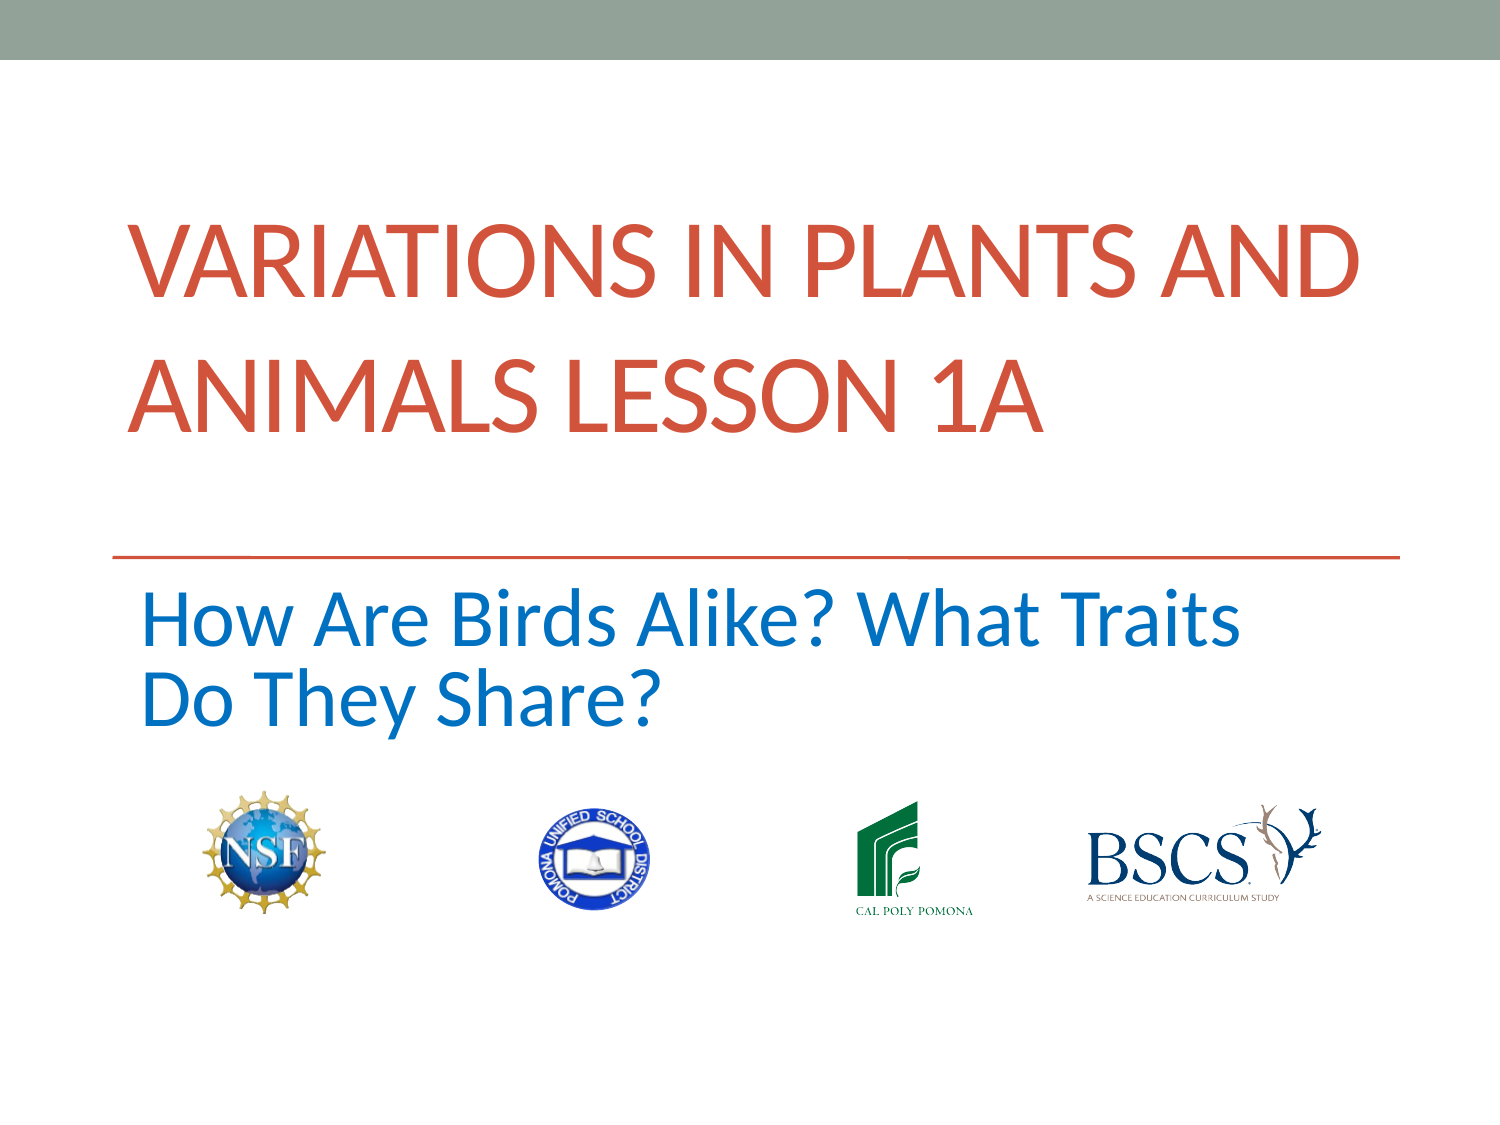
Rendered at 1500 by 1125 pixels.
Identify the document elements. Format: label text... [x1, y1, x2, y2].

picture [853, 799, 976, 917]
picture [1087, 803, 1323, 901]
picture [538, 808, 651, 911]
title Variations in plants and animals Lesson 1a [112, 174, 1400, 463]
subtitle How Are Birds Alike? What Traits Do They Share? [125, 575, 1338, 875]
picture [199, 787, 330, 917]
